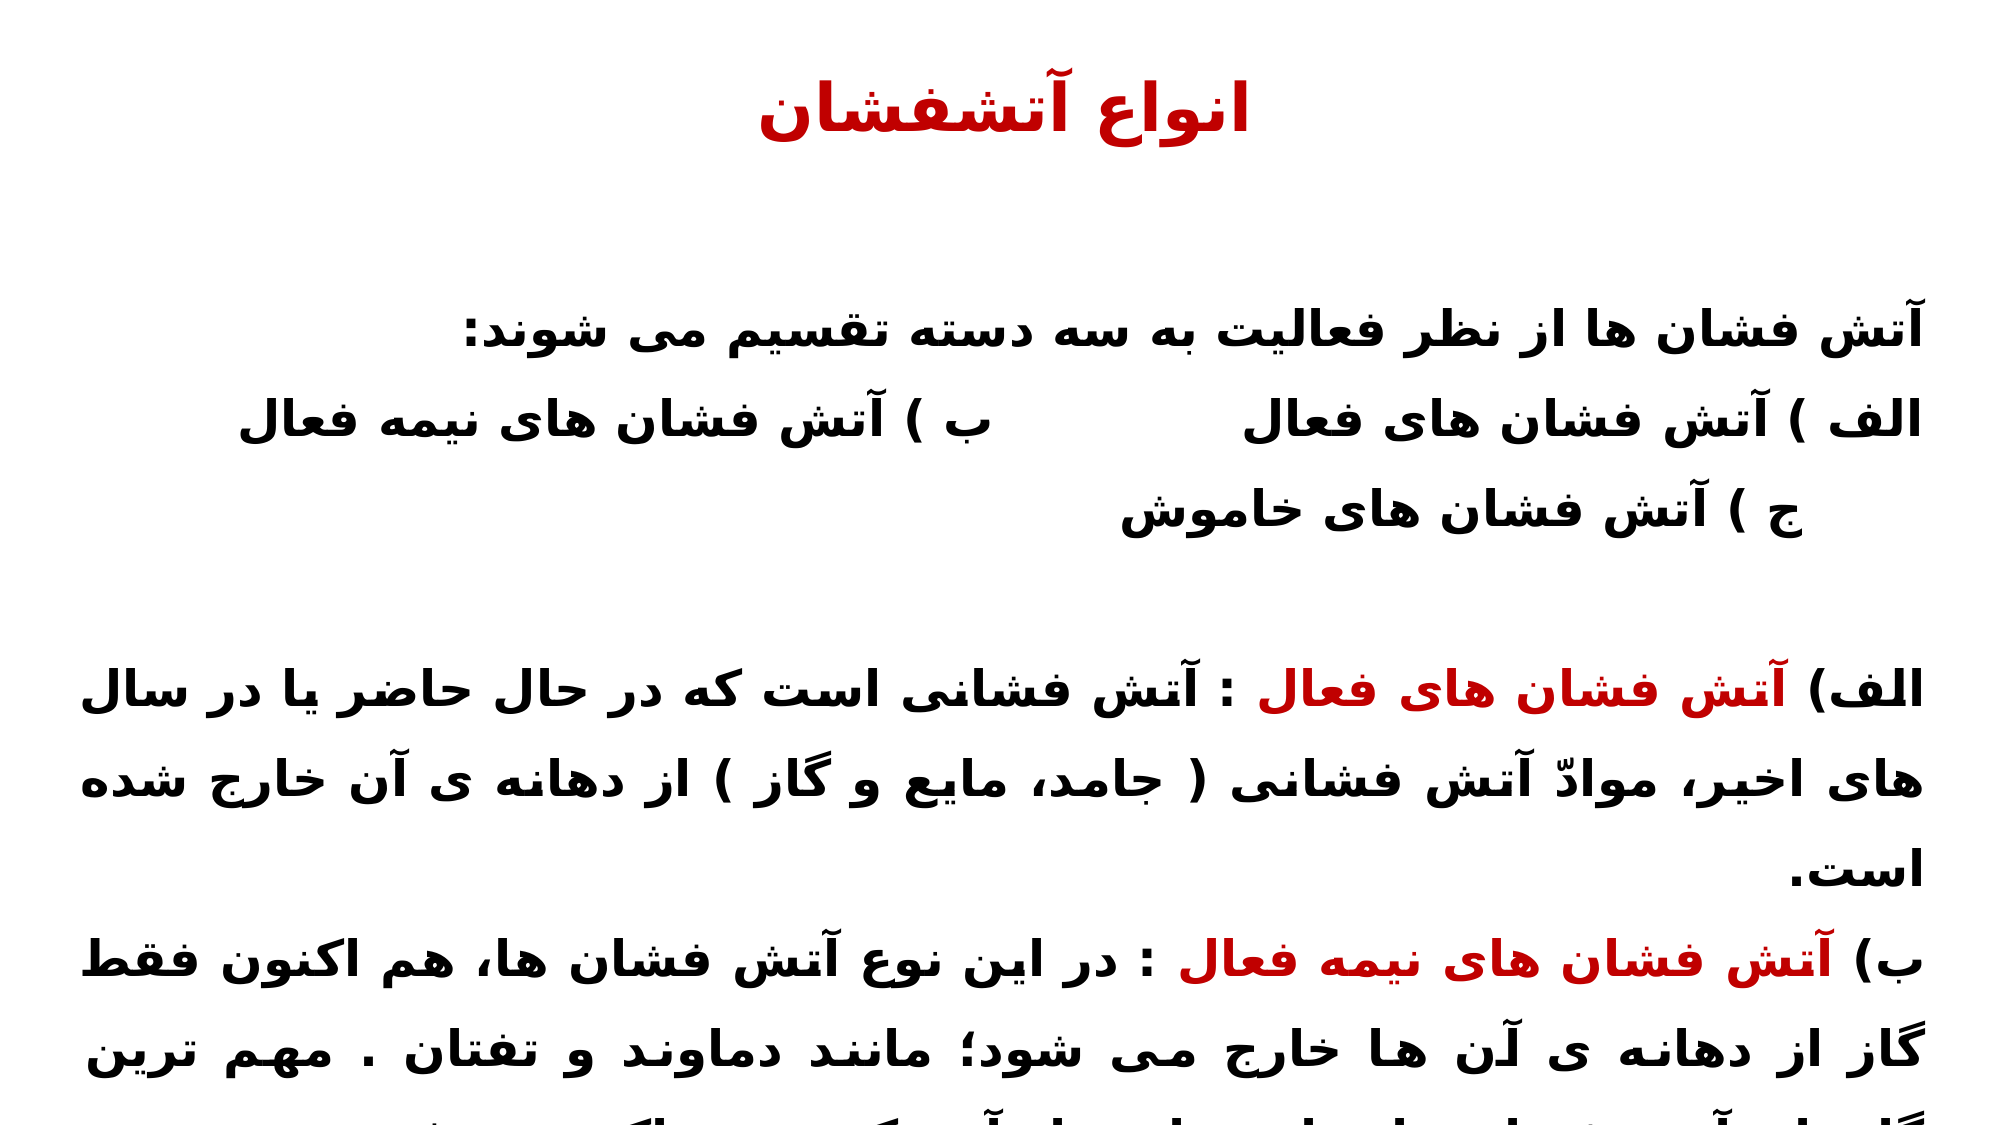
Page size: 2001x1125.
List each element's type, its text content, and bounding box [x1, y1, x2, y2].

text_box انواع آتشفشان [742, 57, 1268, 152]
text_box آتش فشان ها از نظر فعالیت به سه دسته تقسیم می شوند: الف ) آتش فشان های فعال ب ) آتش فشان های نیمه فعال ج ) آتش فشان های خاموش الف) آتش فشان های فعال : آتش فشانی است که در حال حاضر یا در سال های اخیر، موادّ آتش فشانی ( جامد، مایع و گاز ) از دهانه ی آن خارج شده است. ب) آتش فشان های نیمه فعال : در این نوع آتش فشان ها، هم اکنون فقط گاز از دهانه ی آن ها خارج می شود؛ مانند دماوند و تفتان . مهم ترین گازهای آتش فشان ها عبارتند از بخار آب، کربن دی اکسید و غیره. ج) آتش فشان های خاموش : این نوع آتش فشان ها در حال حاضر هیچ نوع فعالیتی ندارند و در گذشته ی دور فعال بوده اند؛ مانند سهند، سبلان و الوند [63, 259, 1941, 1125]
